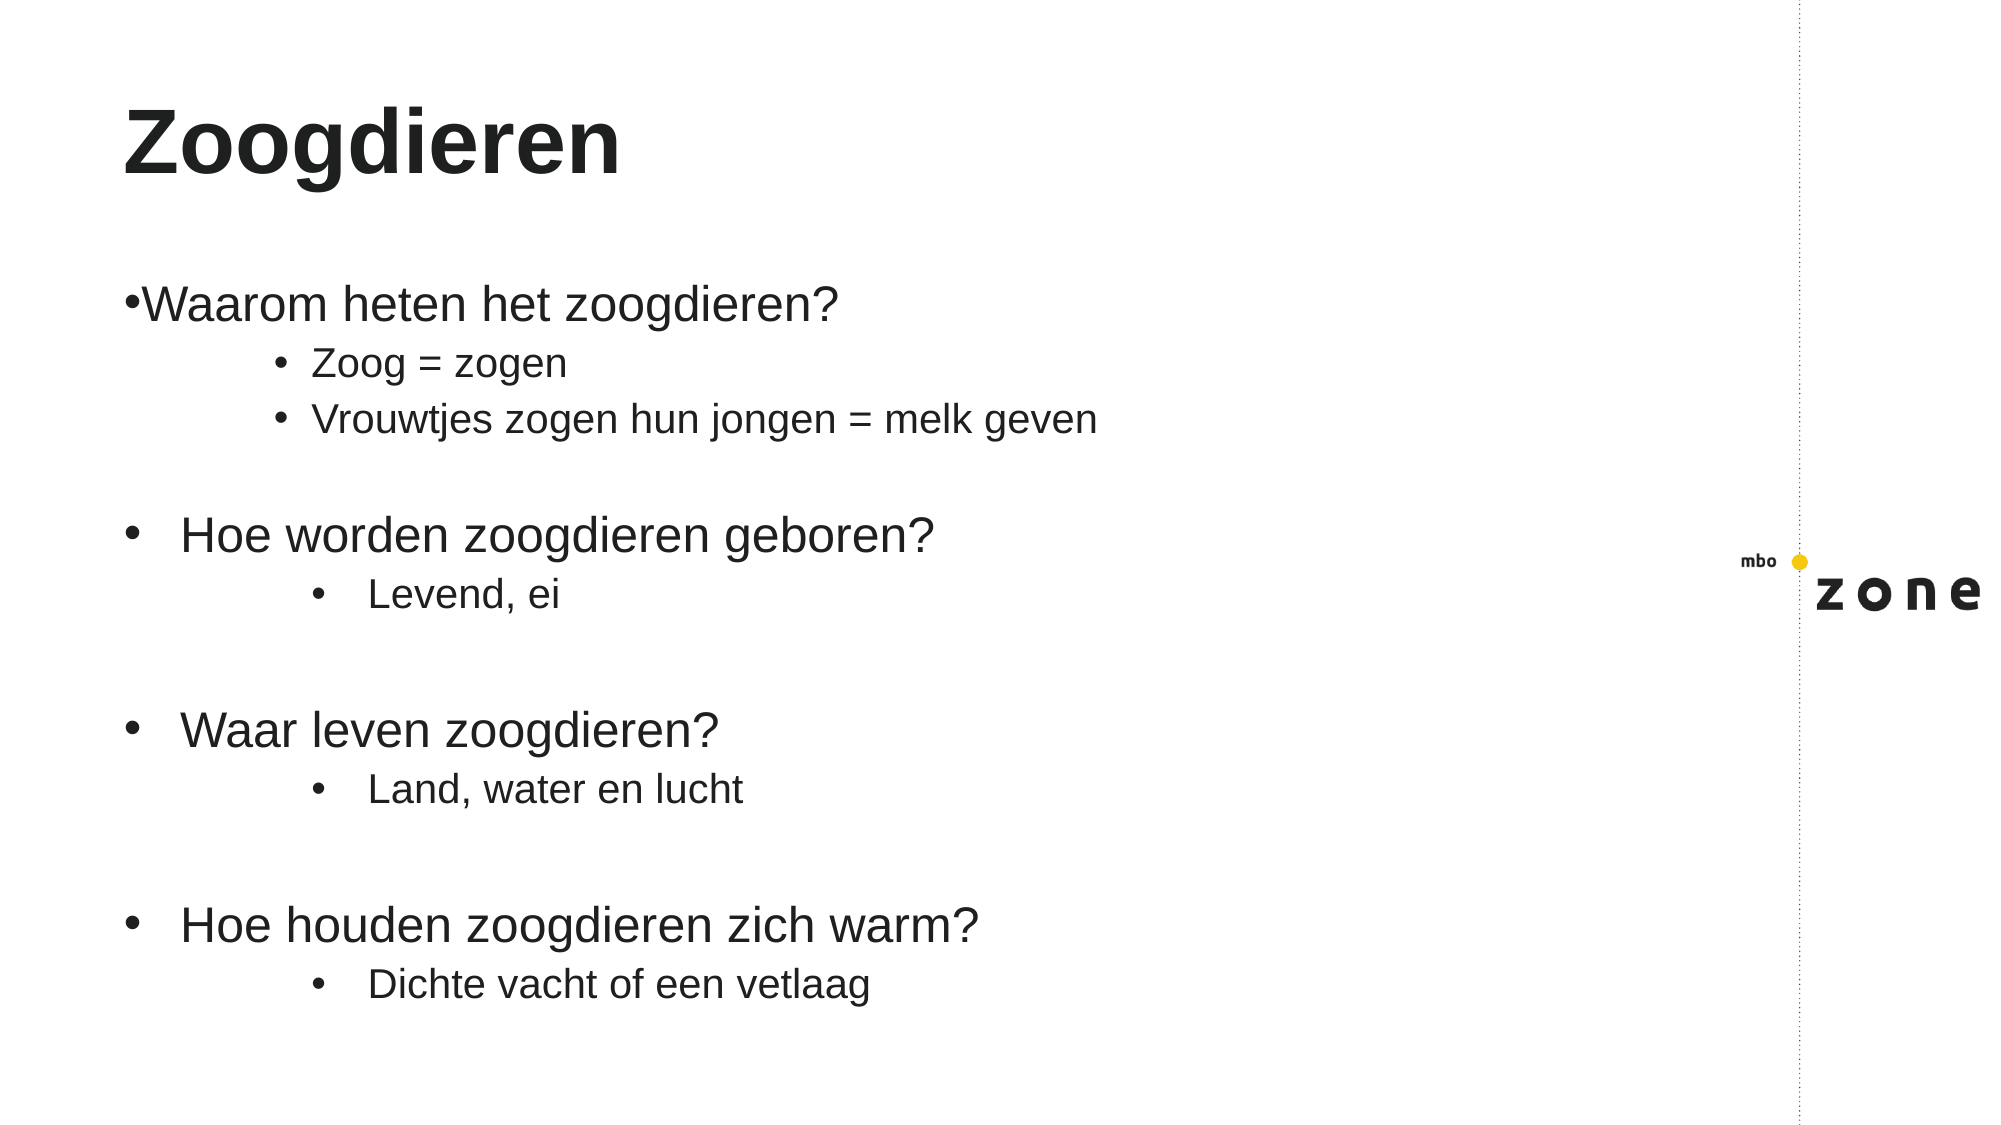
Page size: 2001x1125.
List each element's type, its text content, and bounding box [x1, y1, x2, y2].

title Zoogdieren [124, 94, 1607, 272]
list Waarom heten het zoogdieren? Zoog = zogen Vrouwtjes zogen hun jongen = melk geven Hoe worden zoogdieren geboren? Levend, ei Waar leven zoogdieren? Land, water en lucht Hoe houden zoogdieren zich warm? Dichte vacht of een vetlaag [124, 271, 1394, 986]
picture [1596, 0, 2001, 1125]
